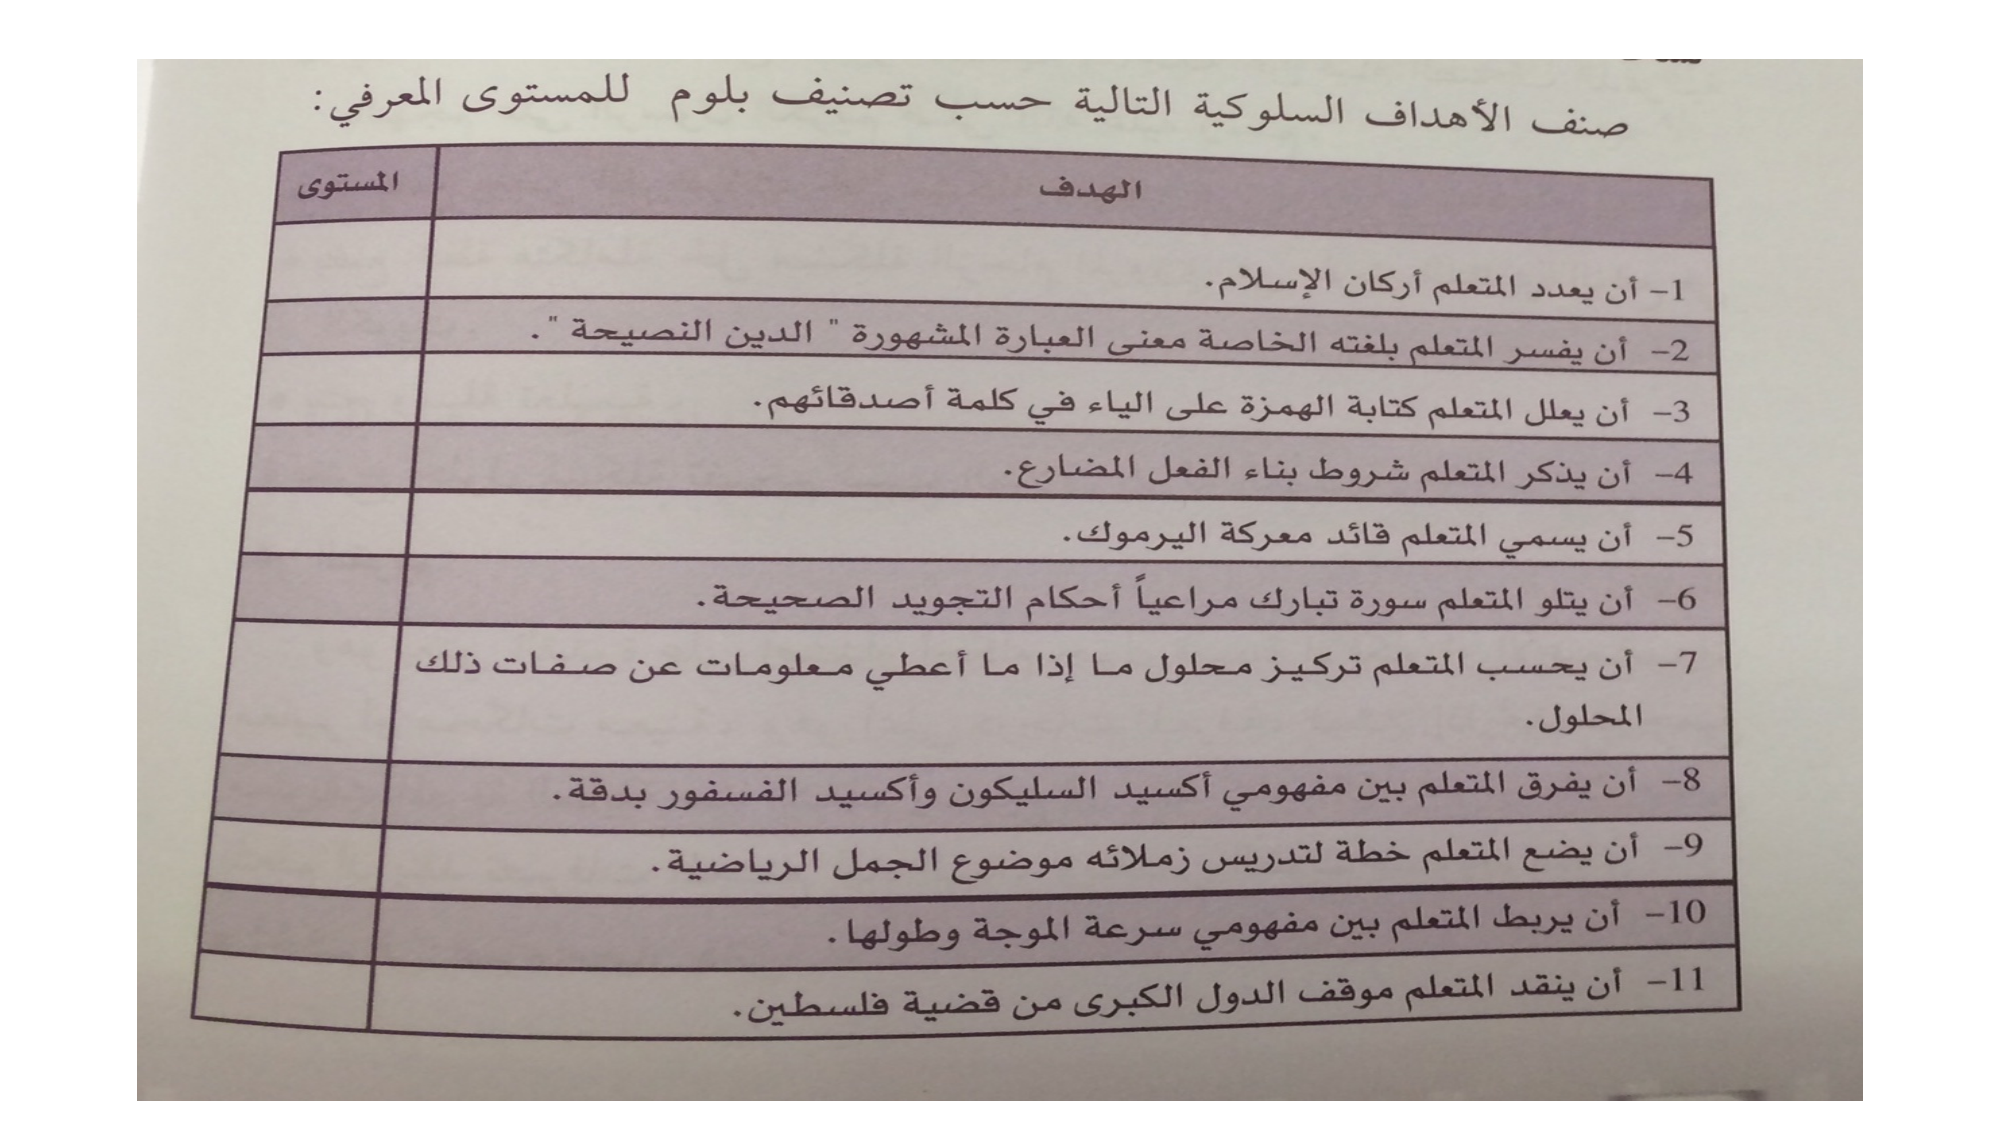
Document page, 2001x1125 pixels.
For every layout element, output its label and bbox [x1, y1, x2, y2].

list [137, 59, 1863, 1101]
